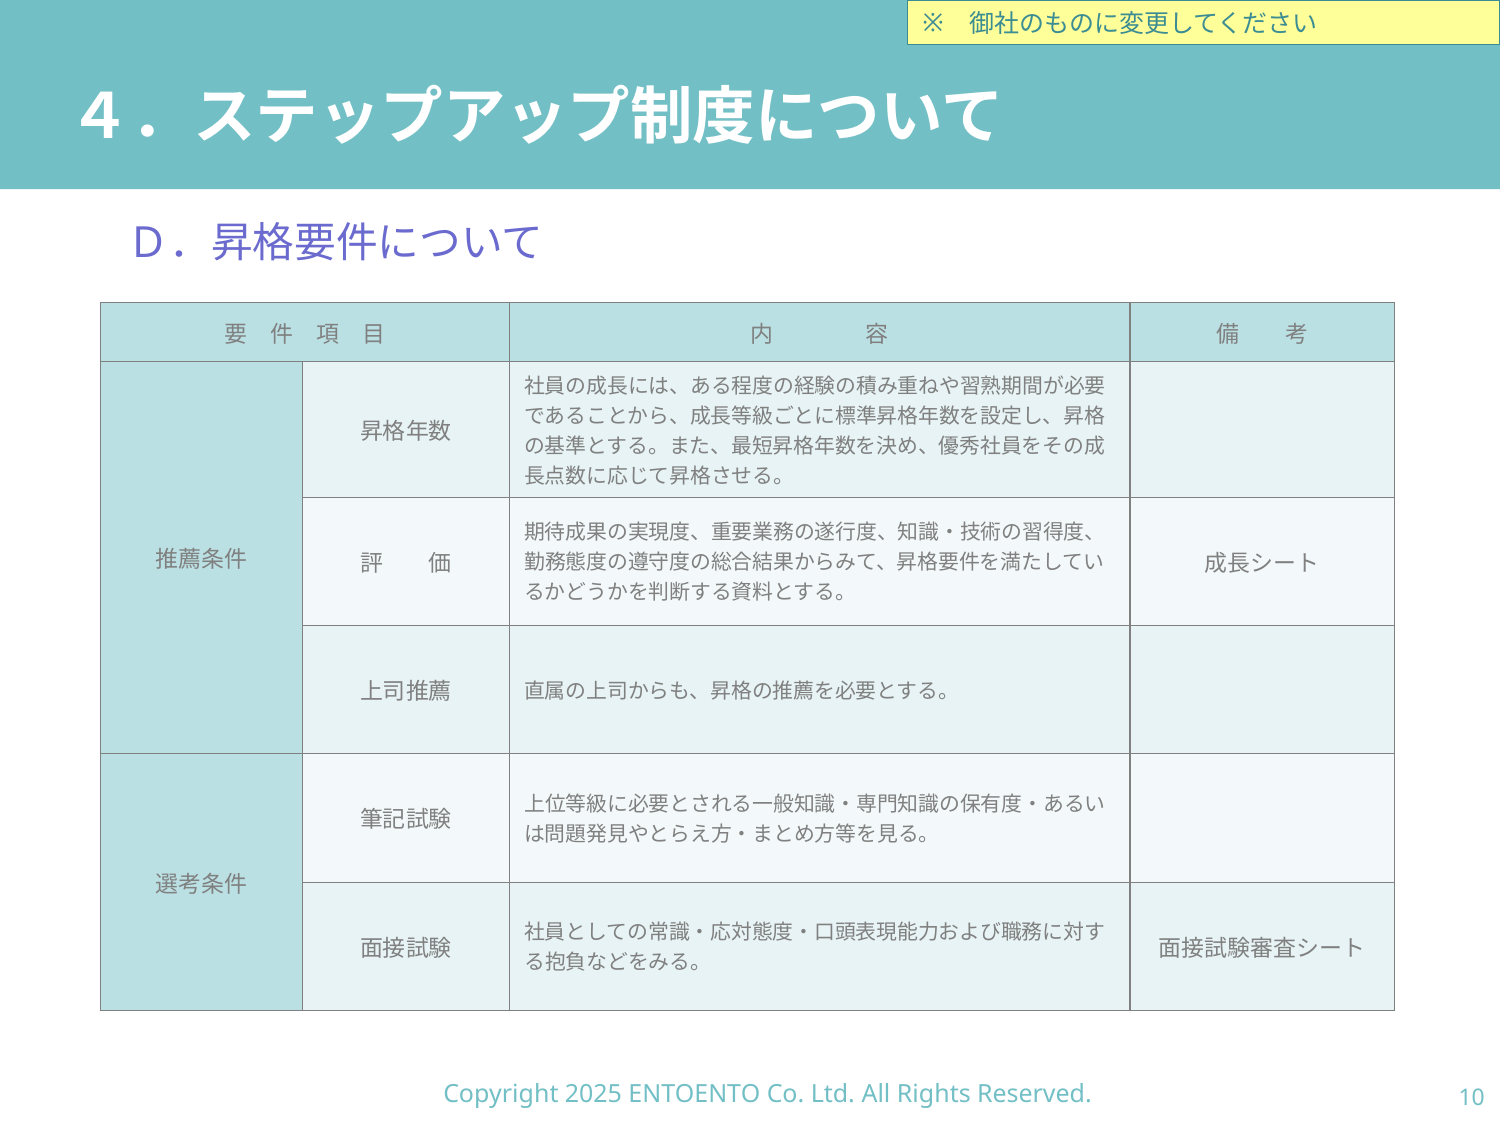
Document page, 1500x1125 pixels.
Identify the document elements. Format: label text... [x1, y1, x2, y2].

list Ｄ．昇格要件について [112, 208, 1388, 302]
table_header 内 容 [510, 303, 1129, 361]
table_cell 社員の成長には、ある程度の経験の積み重ねや習熟期間が必要であることから、成長等級ごとに標準昇格年数を設定し、昇格の基準とする。また、最短昇格年数を決め、優秀社員をその成長点数に応じて昇格させる。 [510, 362, 1129, 497]
table_header 備 考 [1131, 303, 1394, 361]
table_cell 昇格年数 [303, 362, 509, 497]
table_cell 成長シート [1131, 498, 1394, 625]
table_cell 社員としての常識・応対態度・口頭表現能力および職務に対する抱負などをみる。 [510, 883, 1129, 1010]
table_cell 推薦条件 [101, 362, 302, 753]
table_cell 上位等級に必要とされる一般知識・専門知識の保有度・あるいは問題発見やとらえ方・まとめ方等を見る。 [510, 754, 1129, 882]
table_header 要 件 項 目 [101, 303, 509, 361]
table_cell 筆記試験 [303, 754, 509, 882]
table_cell 面接試験審査シート [1131, 883, 1394, 1010]
table_cell [1131, 626, 1394, 753]
table_cell 直属の上司からも、昇格の推薦を必要とする。 [510, 626, 1129, 753]
table_cell 面接試験 [303, 883, 509, 1010]
table_cell [1131, 362, 1394, 497]
table_cell 評 価 [303, 498, 509, 625]
slide_number 9 [1187, 1074, 1500, 1121]
title ４．ステップアップ制度について [53, 42, 1388, 185]
footer Copyright 2025 ENTOENTO Co. Ltd. All Rights Reserved. [206, 1070, 1331, 1121]
table_cell 上司推薦 [303, 626, 509, 753]
table_cell 期待成果の実現度、重要業務の遂行度、知識・技術の習得度、勤務態度の遵守度の総合結果からみて、昇格要件を満たしているかどうかを判断する資料とする。 [510, 498, 1129, 625]
table_cell 選考条件 [101, 754, 302, 1010]
table_cell [1131, 754, 1394, 882]
text_box 御社のものに変更してください [907, 0, 1500, 45]
